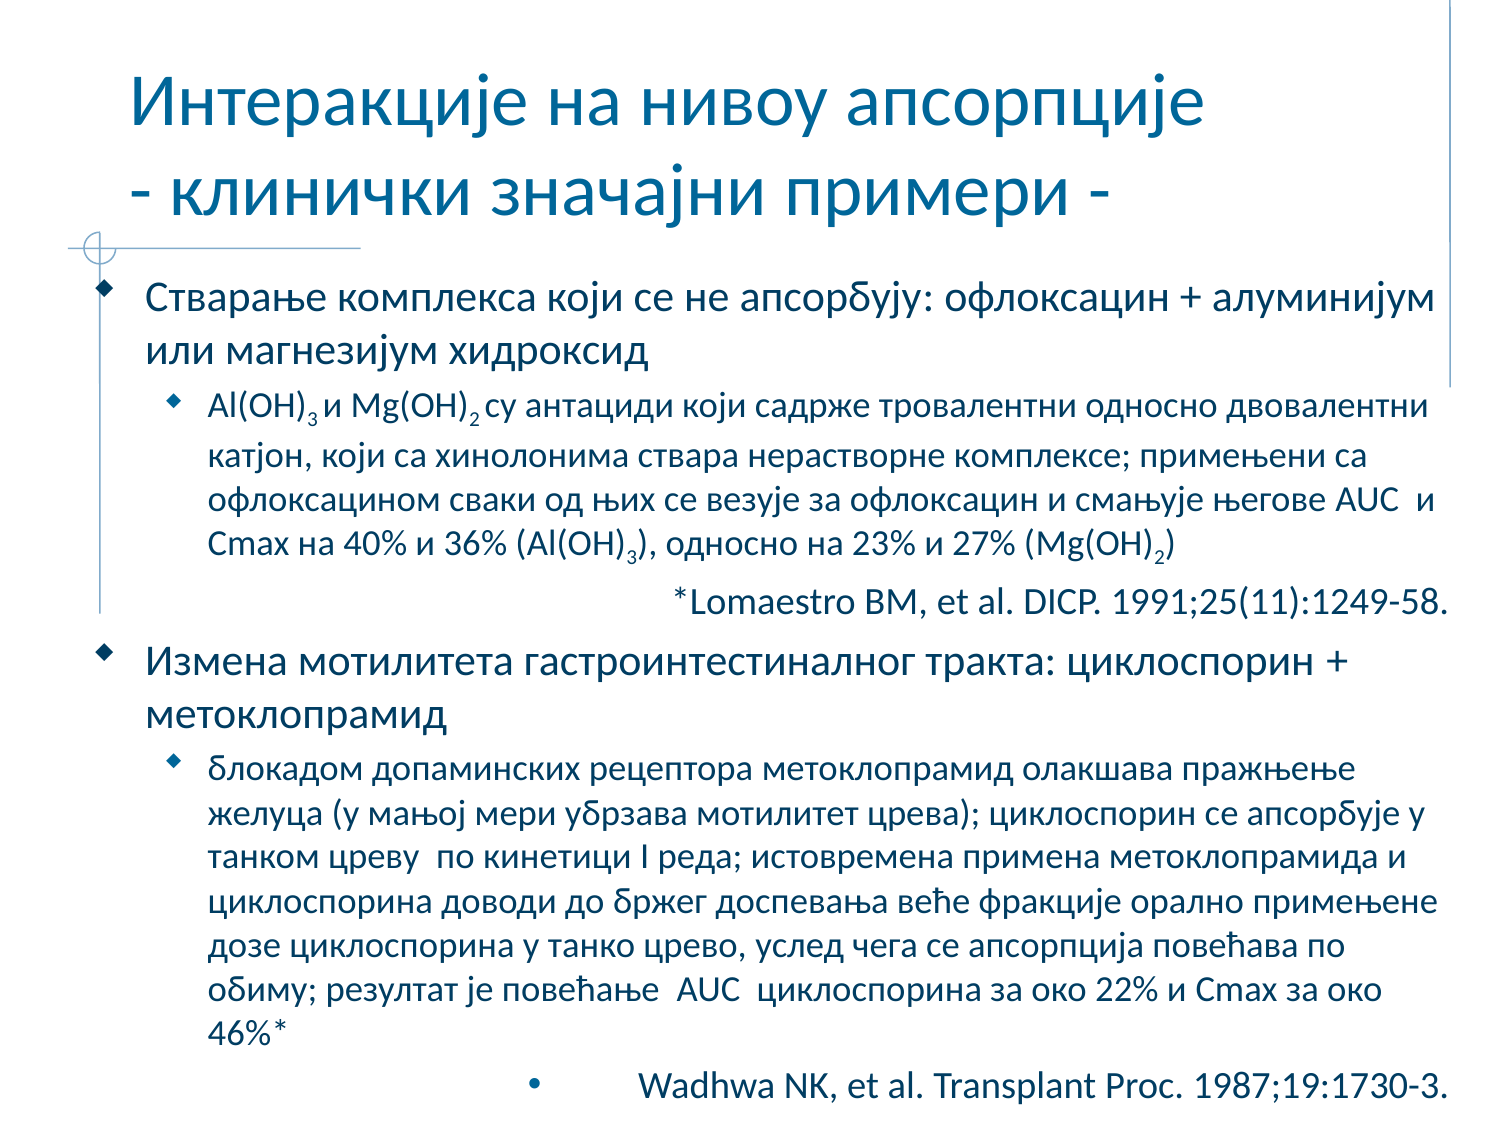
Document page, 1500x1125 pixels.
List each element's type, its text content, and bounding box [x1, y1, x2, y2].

list Стварање комплекса који се не апсорбују: офлоксацин + алуминијум или магнезијум хидроксид Al(OH)3 и Mg(OH)2 су антациди који садрже тровалентни односно двовалентни катјон, који са хинолонима ствара нерастворне комплексе; примењени са офлоксацином сваки од њих се везује за офлоксацин и смањује његове AUC и Cmax на 40% и 36% (Al(OH)3), односно на 23% и 27% (Mg(OH)2) *Lomaestro BM, еt al. DICP. 1991;25(11):1249-58. Измена мотилитета гастроинтестиналног тракта: циклоспорин + метоклопрамид блокадом допаминских рецептора метоклопрамид олакшава пражњење желуца (у мањој мери убрзава мотилитет црева); циклоспорин се апсорбује у танком цреву по кинетици I реда; истовремена примена метоклопрамида и циклоспорина доводи до бржег доспевања веће фракције орално примењене дозе циклоспорина у танко црево, услед чега се апсорпција повећава по обиму; резултат је повећање AUC циклоспорина за око 22% и Cmax за око 46%* Wadhwa NK, et al. Transplant Proc. 1987;19:1730-3. [76, 259, 1465, 1118]
title Интеракције на нивоу апсорпције - клинички значајни примери - [113, 49, 1436, 238]
